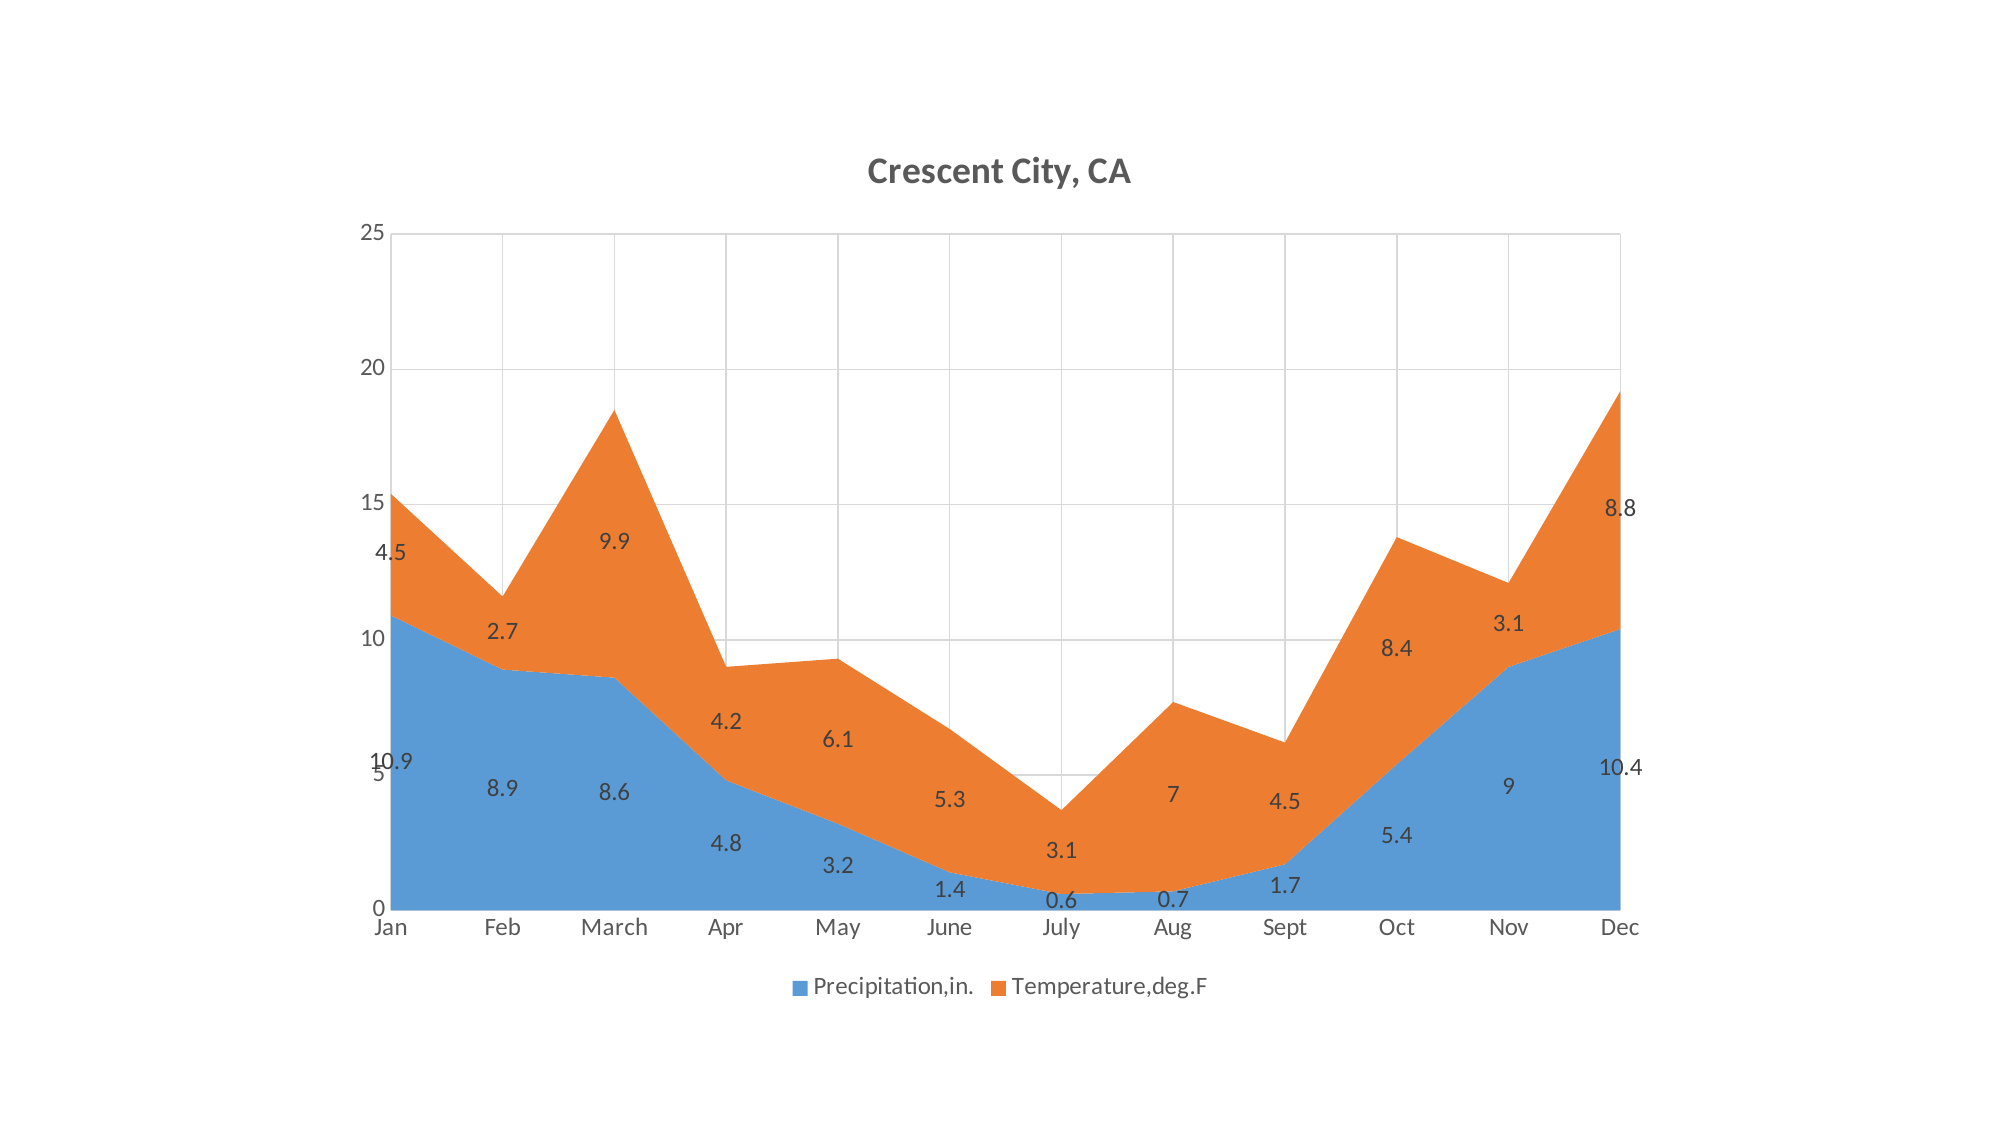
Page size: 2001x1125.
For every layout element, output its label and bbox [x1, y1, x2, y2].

chart [333, 117, 1667, 1007]
